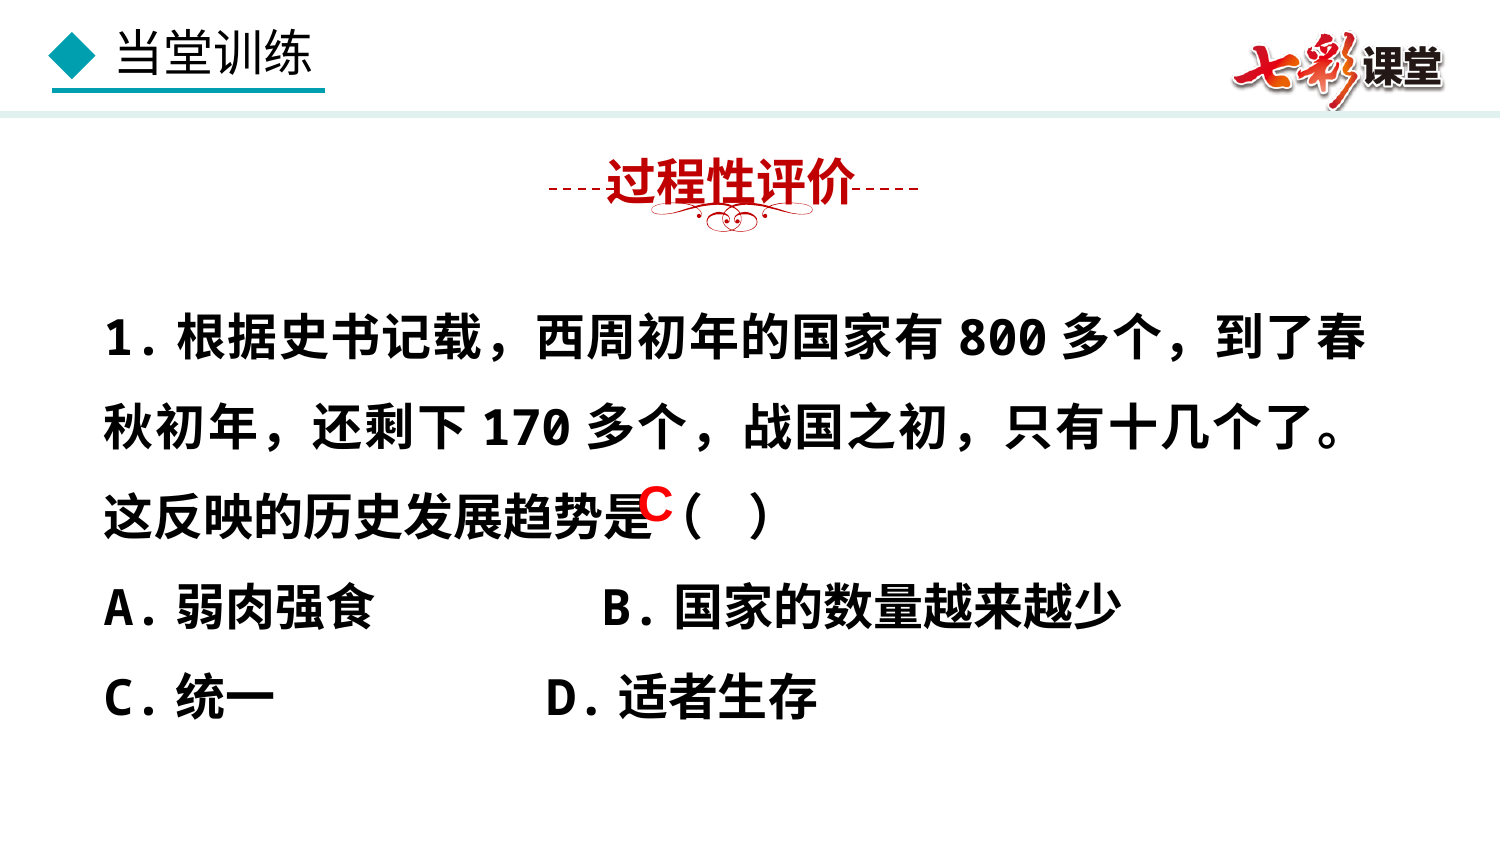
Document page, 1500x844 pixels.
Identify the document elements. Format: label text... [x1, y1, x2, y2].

picture [1228, 26, 1449, 111]
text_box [548, 142, 923, 233]
text_box C [622, 463, 689, 543]
text_box 1.根据史书记载，西周初年的国家有800多个，到了春秋初年，还剩下170多个，战国之初，只有十几个了。这反映的历史发展趋势是（ ） A.弱肉强食 B.国家的数量越来越少 C.统一 D.适者生存 [88, 268, 1382, 734]
